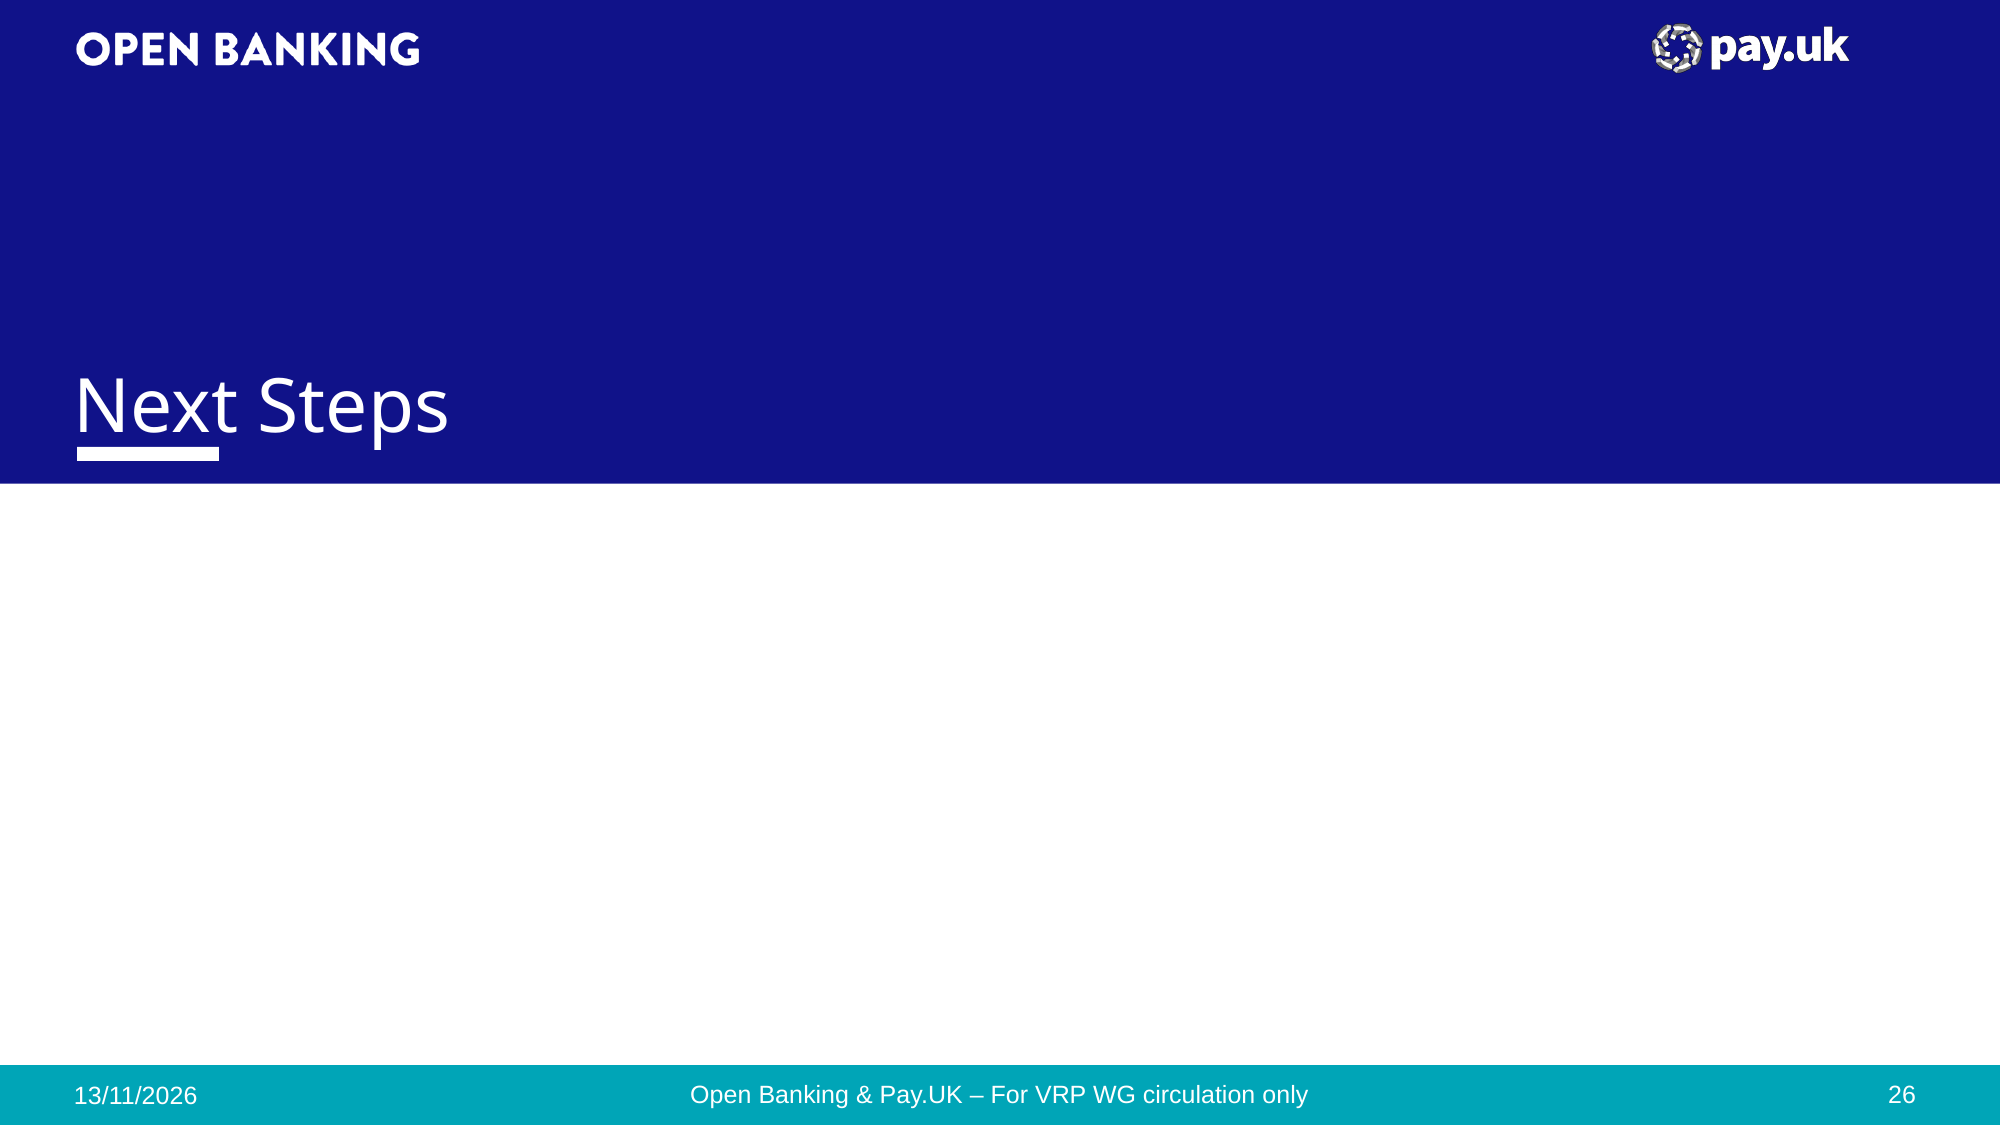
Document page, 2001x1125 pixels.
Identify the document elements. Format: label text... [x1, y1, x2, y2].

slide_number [59, 1065, 509, 1125]
picture [43, 0, 452, 97]
title Next Steps [59, 163, 1000, 455]
footer Open Banking & Pay.UK – For VRP WG circulation only [662, 1064, 1338, 1124]
picture [1644, 12, 1856, 78]
slide_number 26 [1412, 1064, 1932, 1124]
